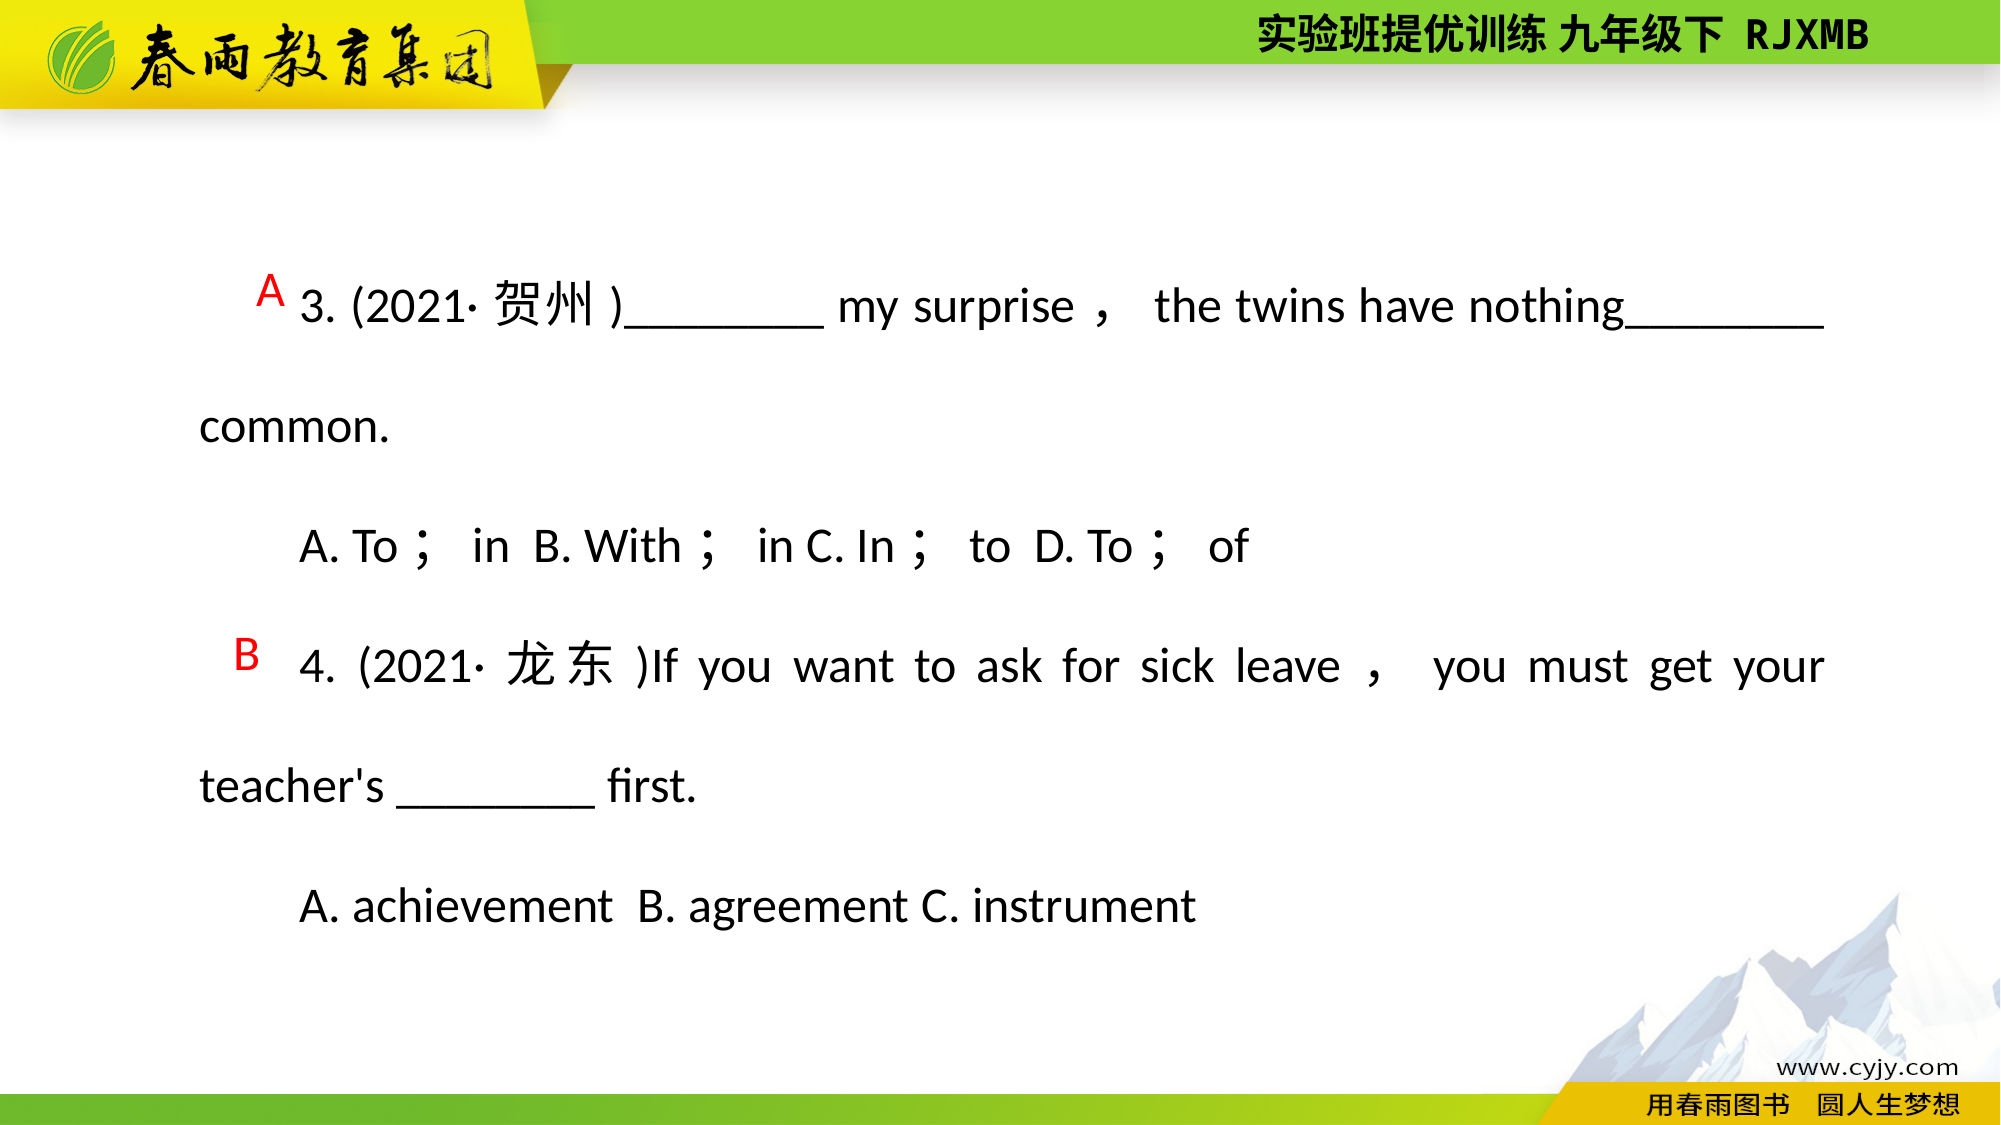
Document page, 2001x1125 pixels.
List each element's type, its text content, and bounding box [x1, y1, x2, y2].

picture [0, 0, 2001, 1125]
text_box A [241, 248, 301, 324]
text_box B [206, 613, 276, 689]
text_box 3. (2021·贺州)________ my surprise，the twins have nothing________ common. A. To；in B. With；in C. In；to D. To；of 4. (2021·龙东)If you want to ask for sick leave，you must get your teacher's ________ first. A. achievement B. agreement C. instrument [184, 204, 1841, 940]
